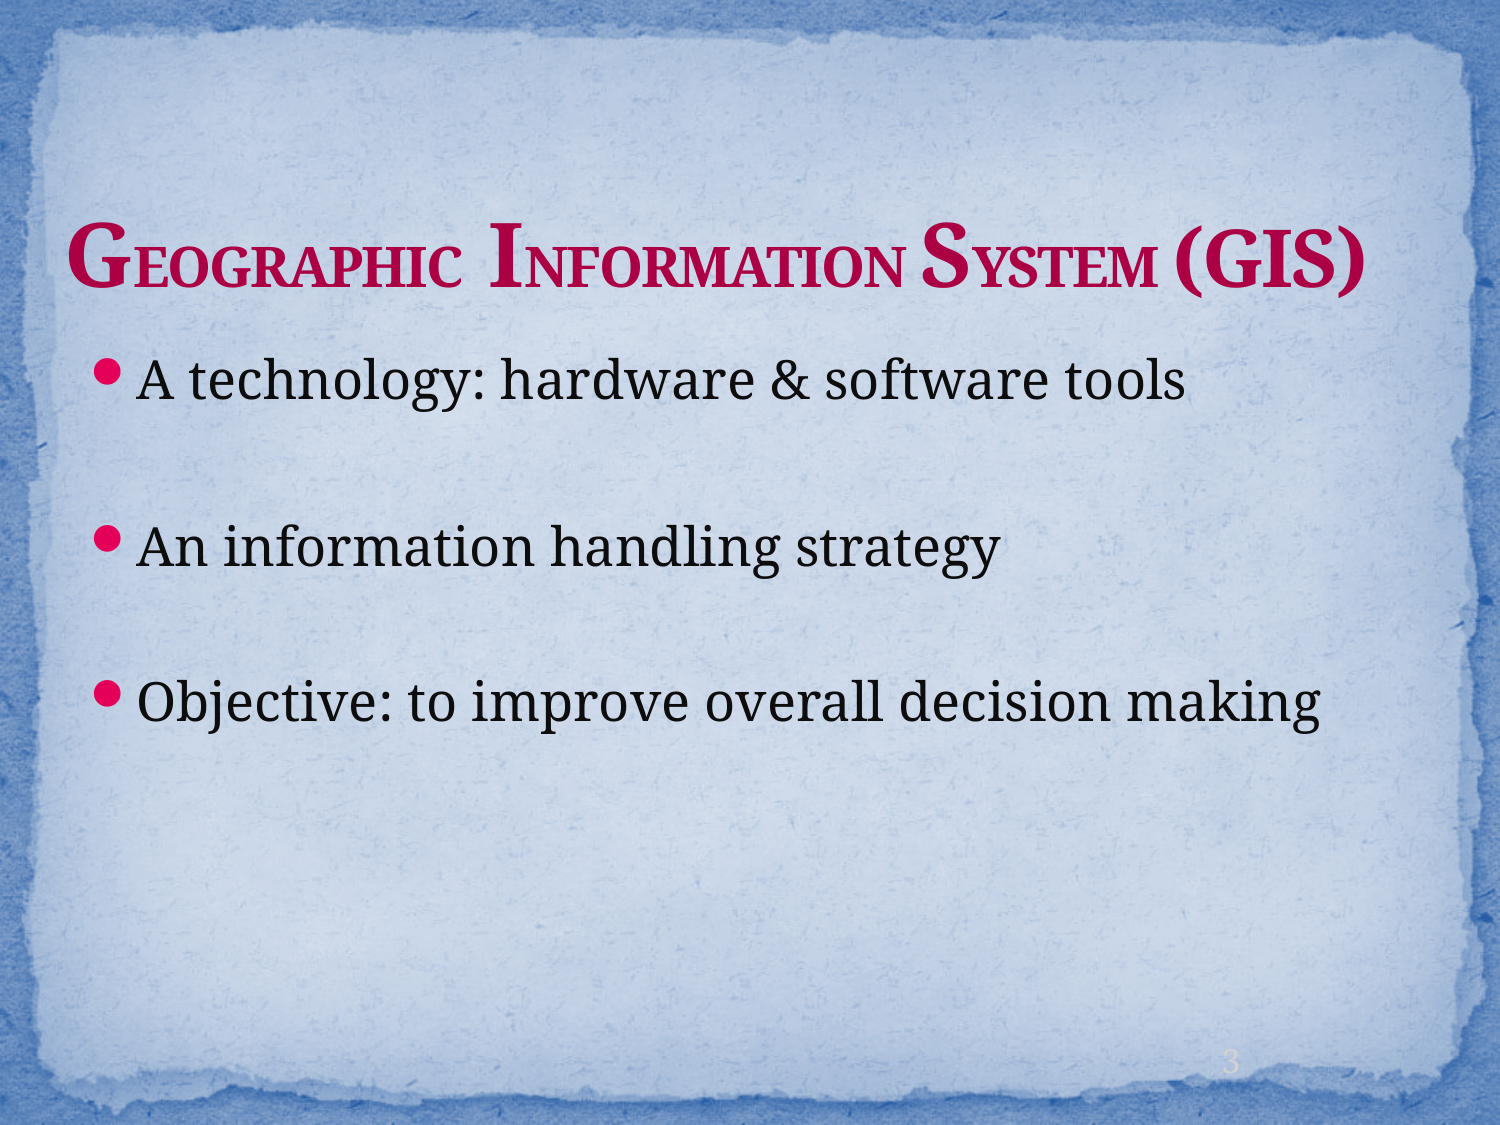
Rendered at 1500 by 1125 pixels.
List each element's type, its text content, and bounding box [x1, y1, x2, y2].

slide_number 3 [1074, 1088, 1388, 1100]
list A technology: hardware & software tools An information handling strategy Objective: to improve overall decision making [75, 337, 1425, 1088]
title GEOGRAPHIC INFORMATION SYSTEM (GIS) [49, 162, 1400, 313]
